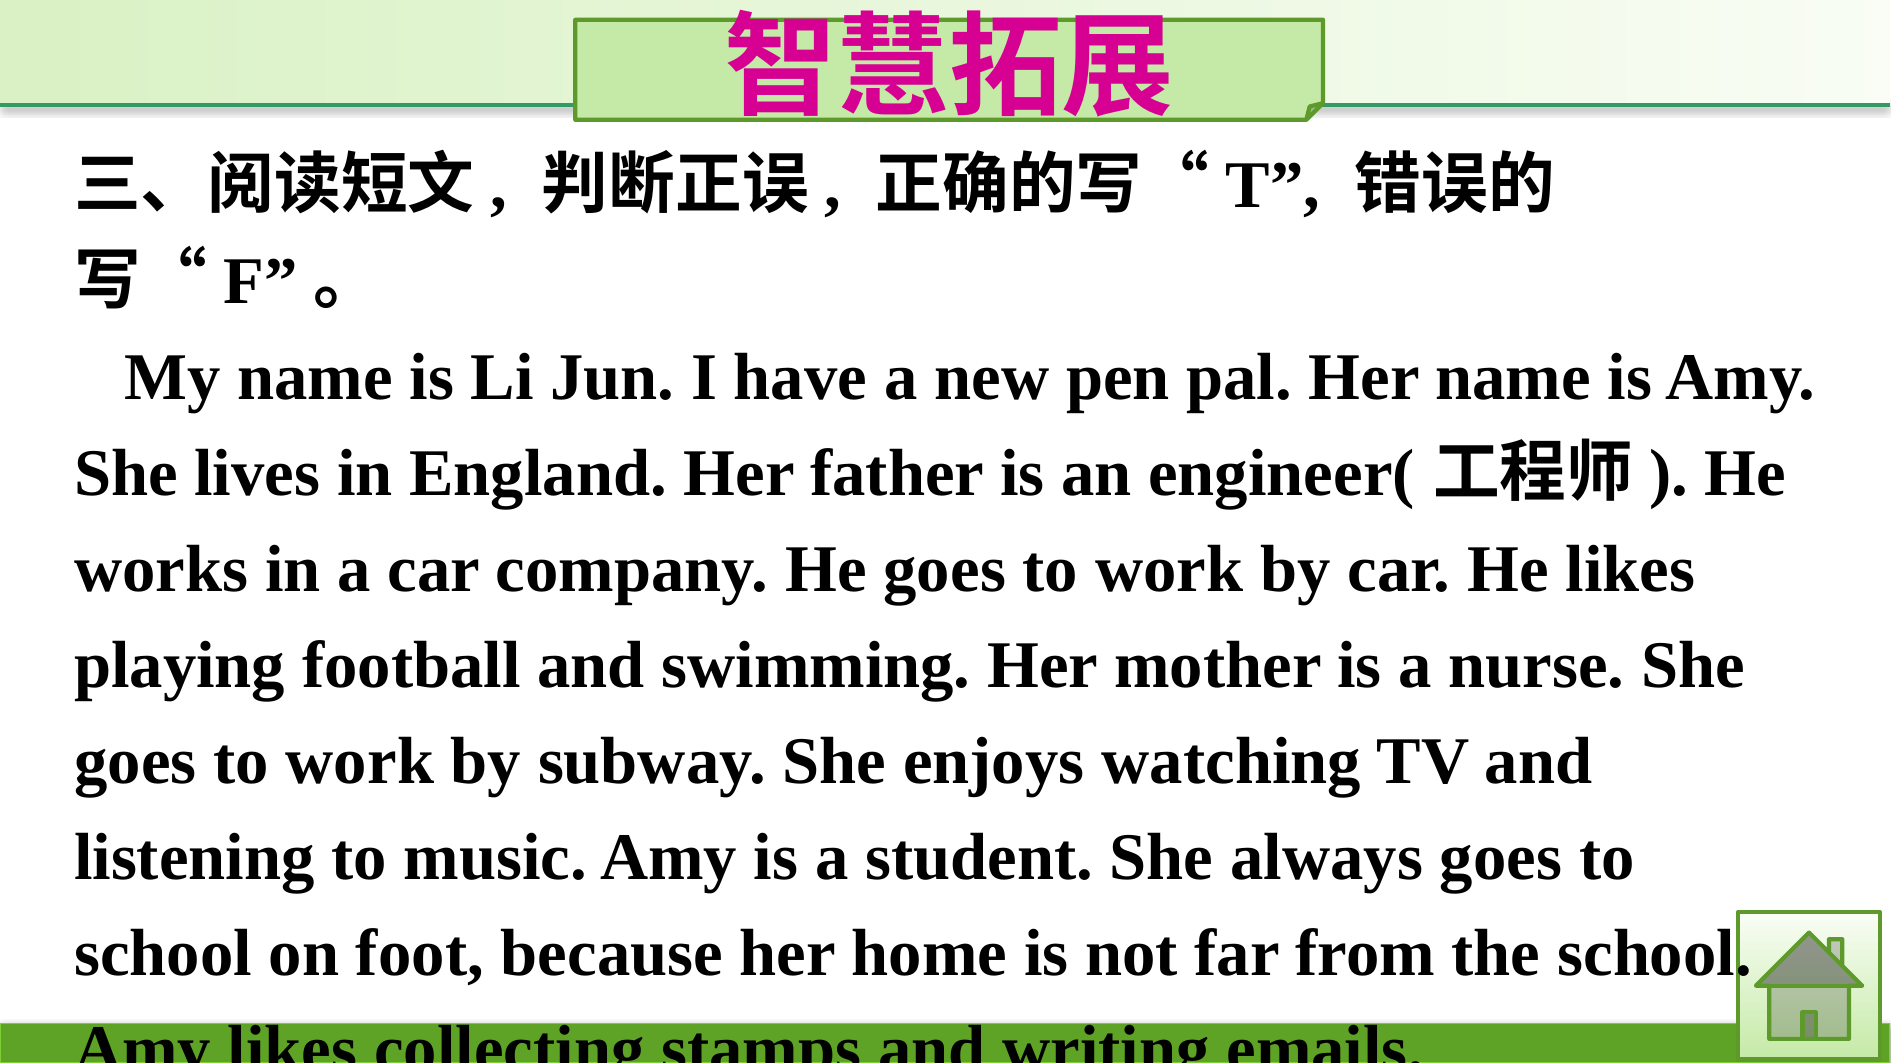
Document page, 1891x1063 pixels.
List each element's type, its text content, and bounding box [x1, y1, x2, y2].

text_box 智慧拓展 [573, 17, 1326, 117]
text_box 三、阅读短文, 判断正误, 正确的写“T”, 错误的写“F”。 My name is Li Jun. I have a new pen pal. Her name is Amy. She lives in England. Her father is an engineer(工程师). He works in a car company. He goes to work by car. He likes playing football and swimming. Her mother is a nurse. She goes to work by subway. She enjoys watching TV and listening to music. Amy is a student. She always goes to school on foot, because her home is not far from the school. Amy likes collecting stamps and writing emails. [59, 117, 1833, 1063]
